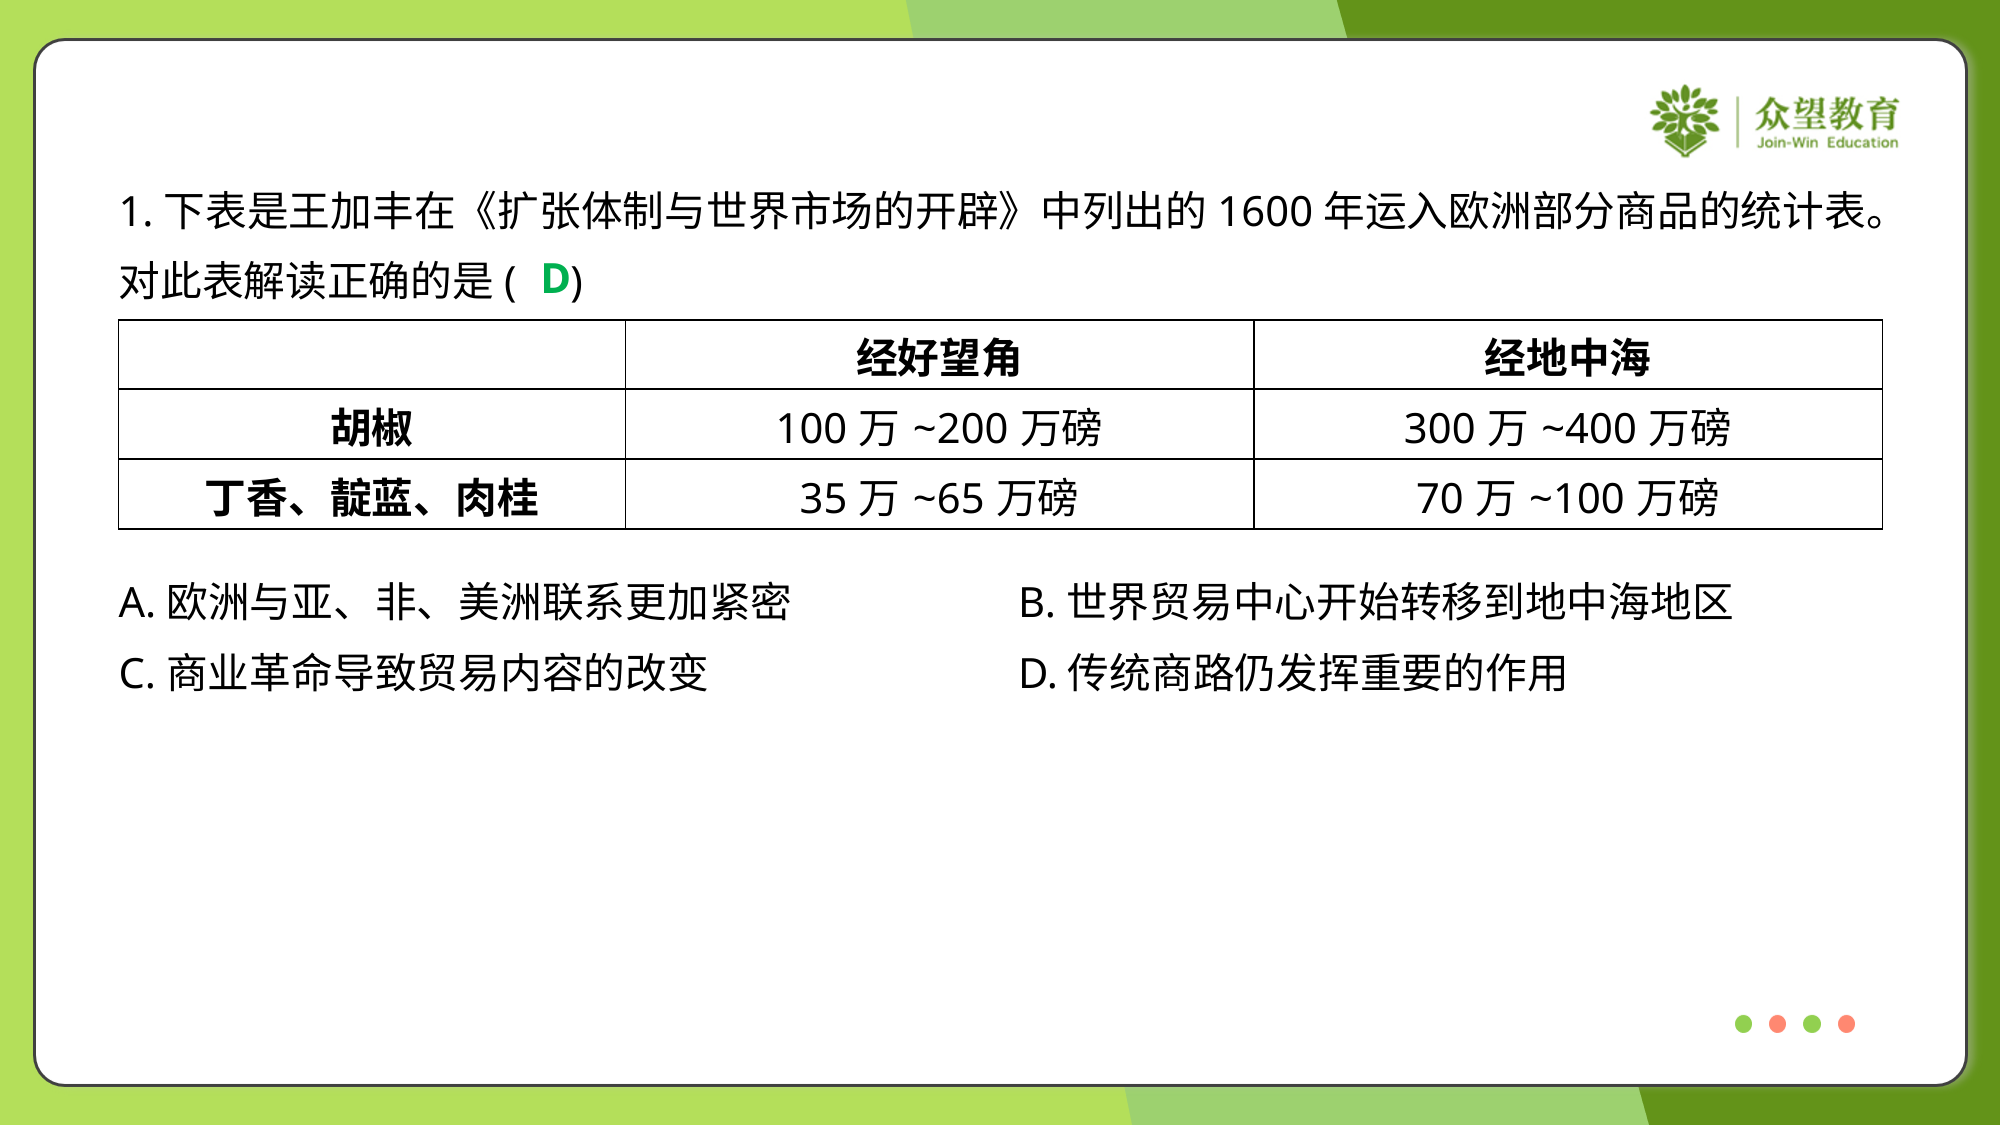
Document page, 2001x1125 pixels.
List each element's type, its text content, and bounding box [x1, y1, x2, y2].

table_cell 丁香、靛蓝、肉桂 [119, 460, 625, 528]
table_header 经好望角 [626, 321, 1253, 388]
table_header [119, 321, 625, 388]
table_cell 70万~100万磅 [1255, 460, 1882, 528]
picture [0, 0, 2000, 1125]
text_box A.欧洲与亚、非、美洲联系更加紧密 B.世界贸易中心开始转移到地中海地区 C.商业革命导致贸易内容的改变 D.传统商路仍发挥重要的作用 [118, 551, 1883, 690]
table_cell 100万~200万磅 [626, 390, 1253, 458]
table_cell 胡椒 [119, 390, 625, 458]
text_box D [524, 231, 588, 296]
table_cell 35万~65万磅 [626, 460, 1253, 528]
table_header 经地中海 [1255, 321, 1882, 388]
text_box 1.下表是王加丰在《扩张体制与世界市场的开辟》中列出的1600年运入欧洲部分商品的统计表。 对此表解读正确的是( ) [118, 159, 1883, 298]
table_cell 300万~400万磅 [1255, 390, 1882, 458]
